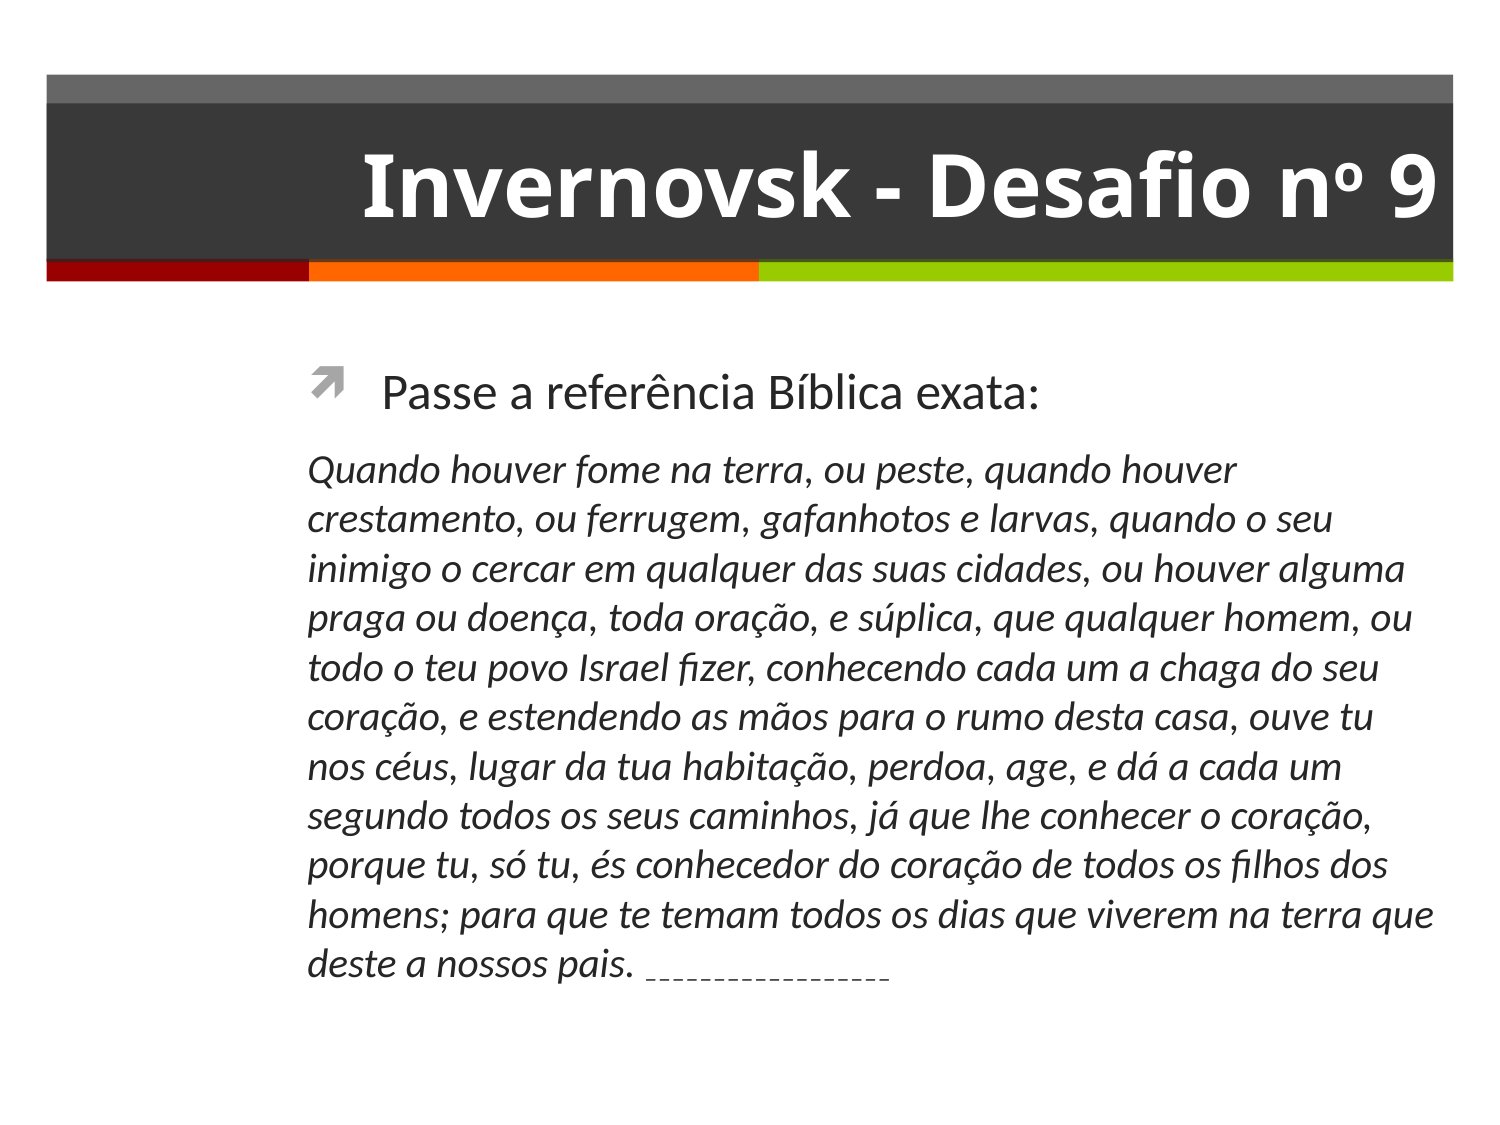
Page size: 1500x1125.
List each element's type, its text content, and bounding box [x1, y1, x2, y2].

title Invernovsk - Desafio no 9 [46, 103, 1454, 263]
list Passe a referência Bíblica exata: Quando houver fome na terra, ou peste, quando houver crestamento, ou ferrugem, gafanhotos e larvas, quando o seu inimigo o cercar em qualquer das suas cidades, ou houver alguma praga ou doença, toda oração, e súplica, que qualquer homem, ou todo o teu povo Israel fizer, conhecendo cada um a chaga do seu coração, e estendendo as mãos para o rumo desta casa, ouve tu nos céus, lugar da tua habitação, perdoa, age, e dá a cada um segundo todos os seus caminhos, já que lhe conhecer o coração, porque tu, só tu, és conhecedor do coração de todos os filhos dos homens; para que te temam todos os dias que viverem na terra que deste a nossos pais. __________________ [292, 350, 1454, 1005]
